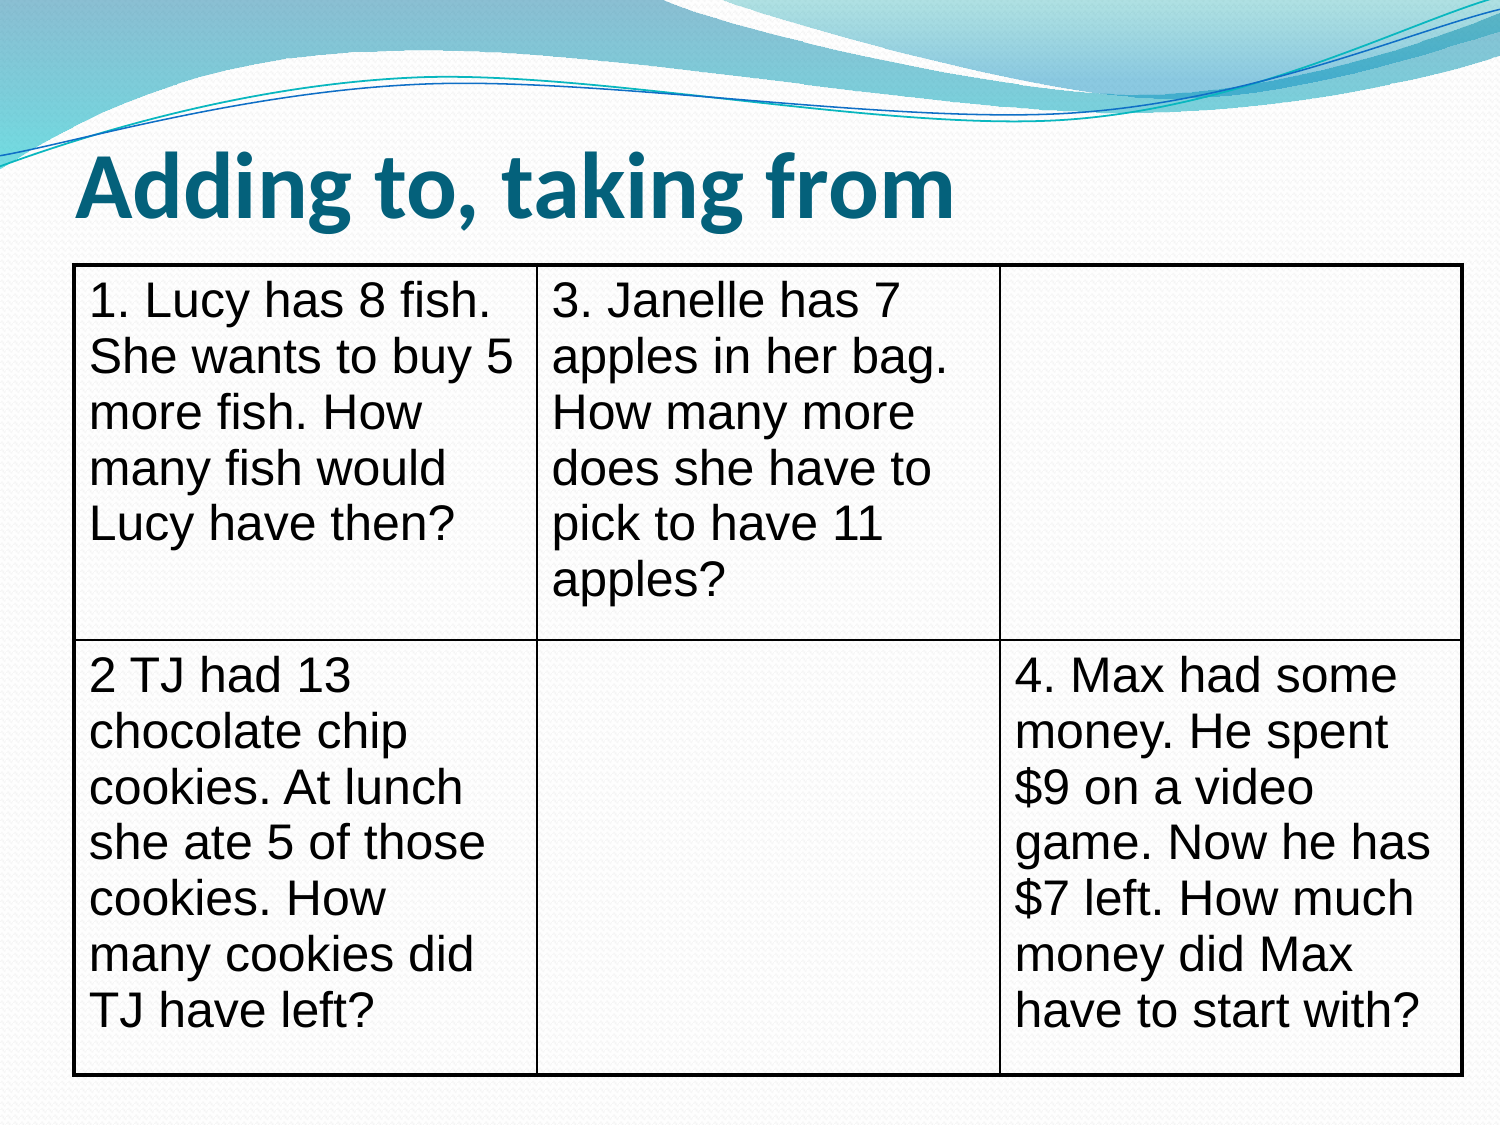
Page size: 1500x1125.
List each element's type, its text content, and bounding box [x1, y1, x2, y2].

table_cell [538, 641, 999, 1073]
table_header 3. Janelle has 7 apples in her bag. How many more does she have to pick to have 11 apples? [538, 267, 999, 639]
title Adding to, taking from [75, 115, 1425, 238]
table_header 1. Lucy has 8 fish. She wants to buy 5 more fish. How many fish would Lucy have then? [76, 267, 536, 639]
table_cell 4. Max had some money. He spent $9 on a video game. Now he has $7 left. How much money did Max have to start with? [1001, 641, 1460, 1073]
table_header [1001, 267, 1460, 639]
table_cell 2 TJ had 13 chocolate chip cookies. At lunch she ate 5 of those cookies. How many cookies did TJ have left? [76, 641, 536, 1073]
